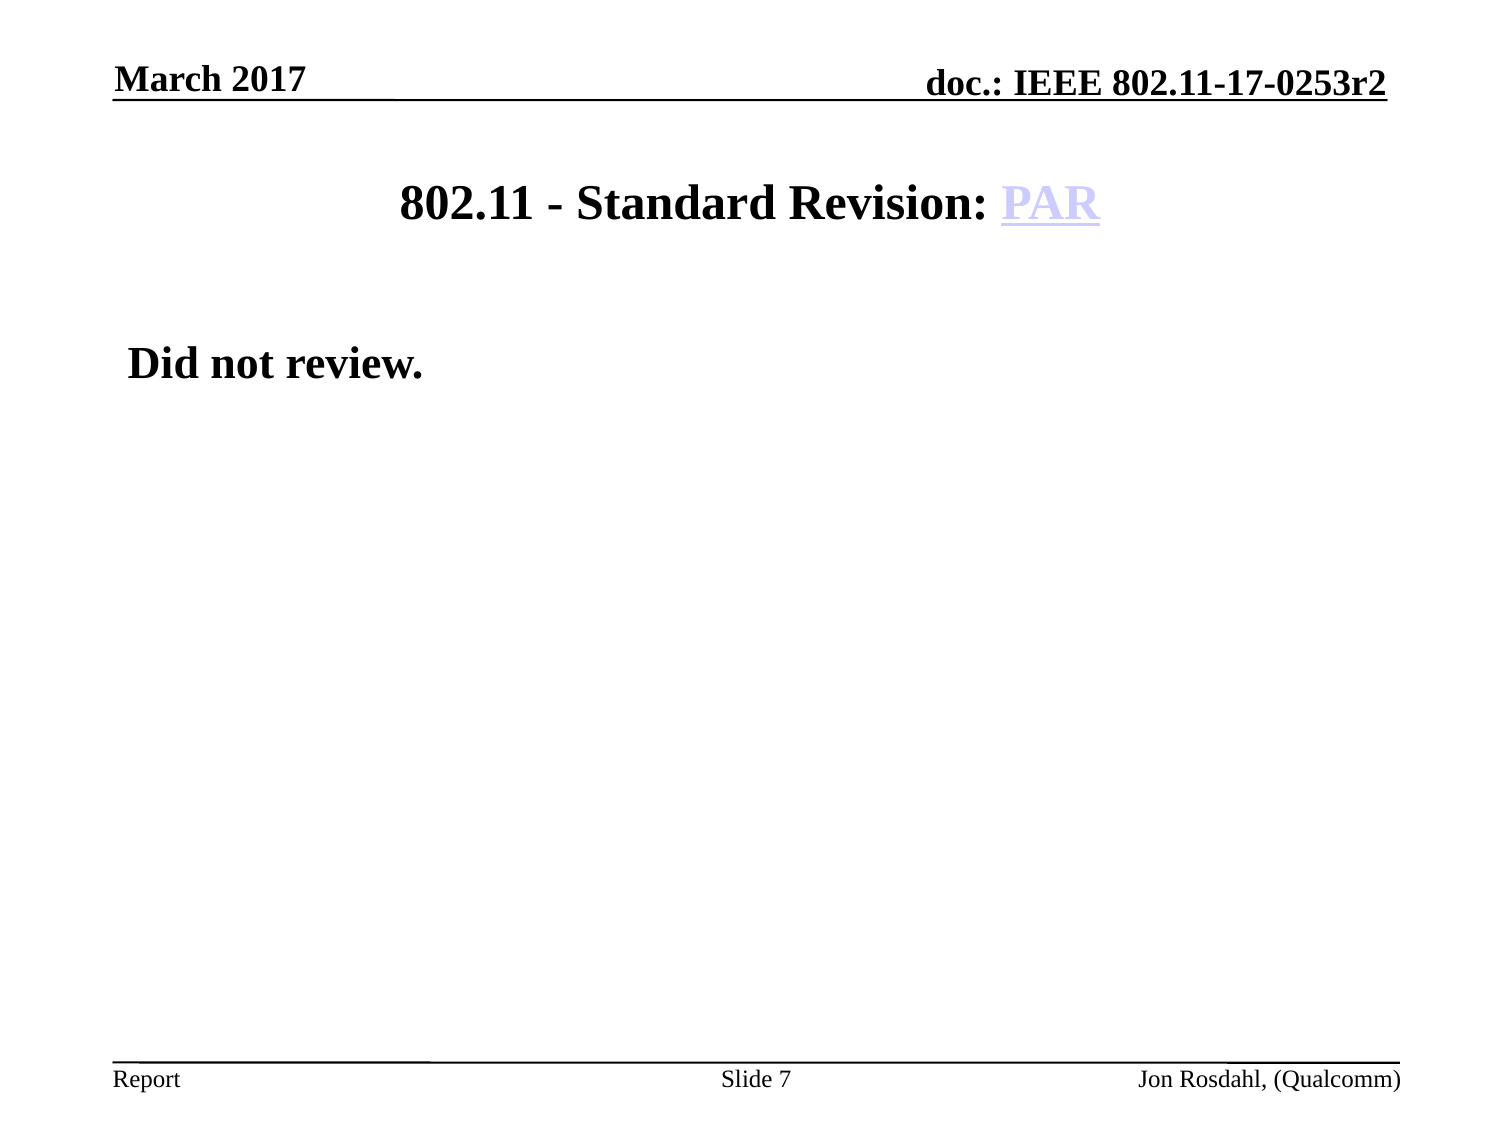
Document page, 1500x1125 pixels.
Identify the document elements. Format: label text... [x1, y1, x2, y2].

list Did not review. [112, 324, 1388, 1000]
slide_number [114, 54, 423, 100]
slide_number Slide 7 [712, 1061, 800, 1123]
footer Jon Rosdahl, (Qualcomm) [878, 1061, 1402, 1093]
title 802.11 - Standard Revision: PAR [112, 112, 1388, 288]
